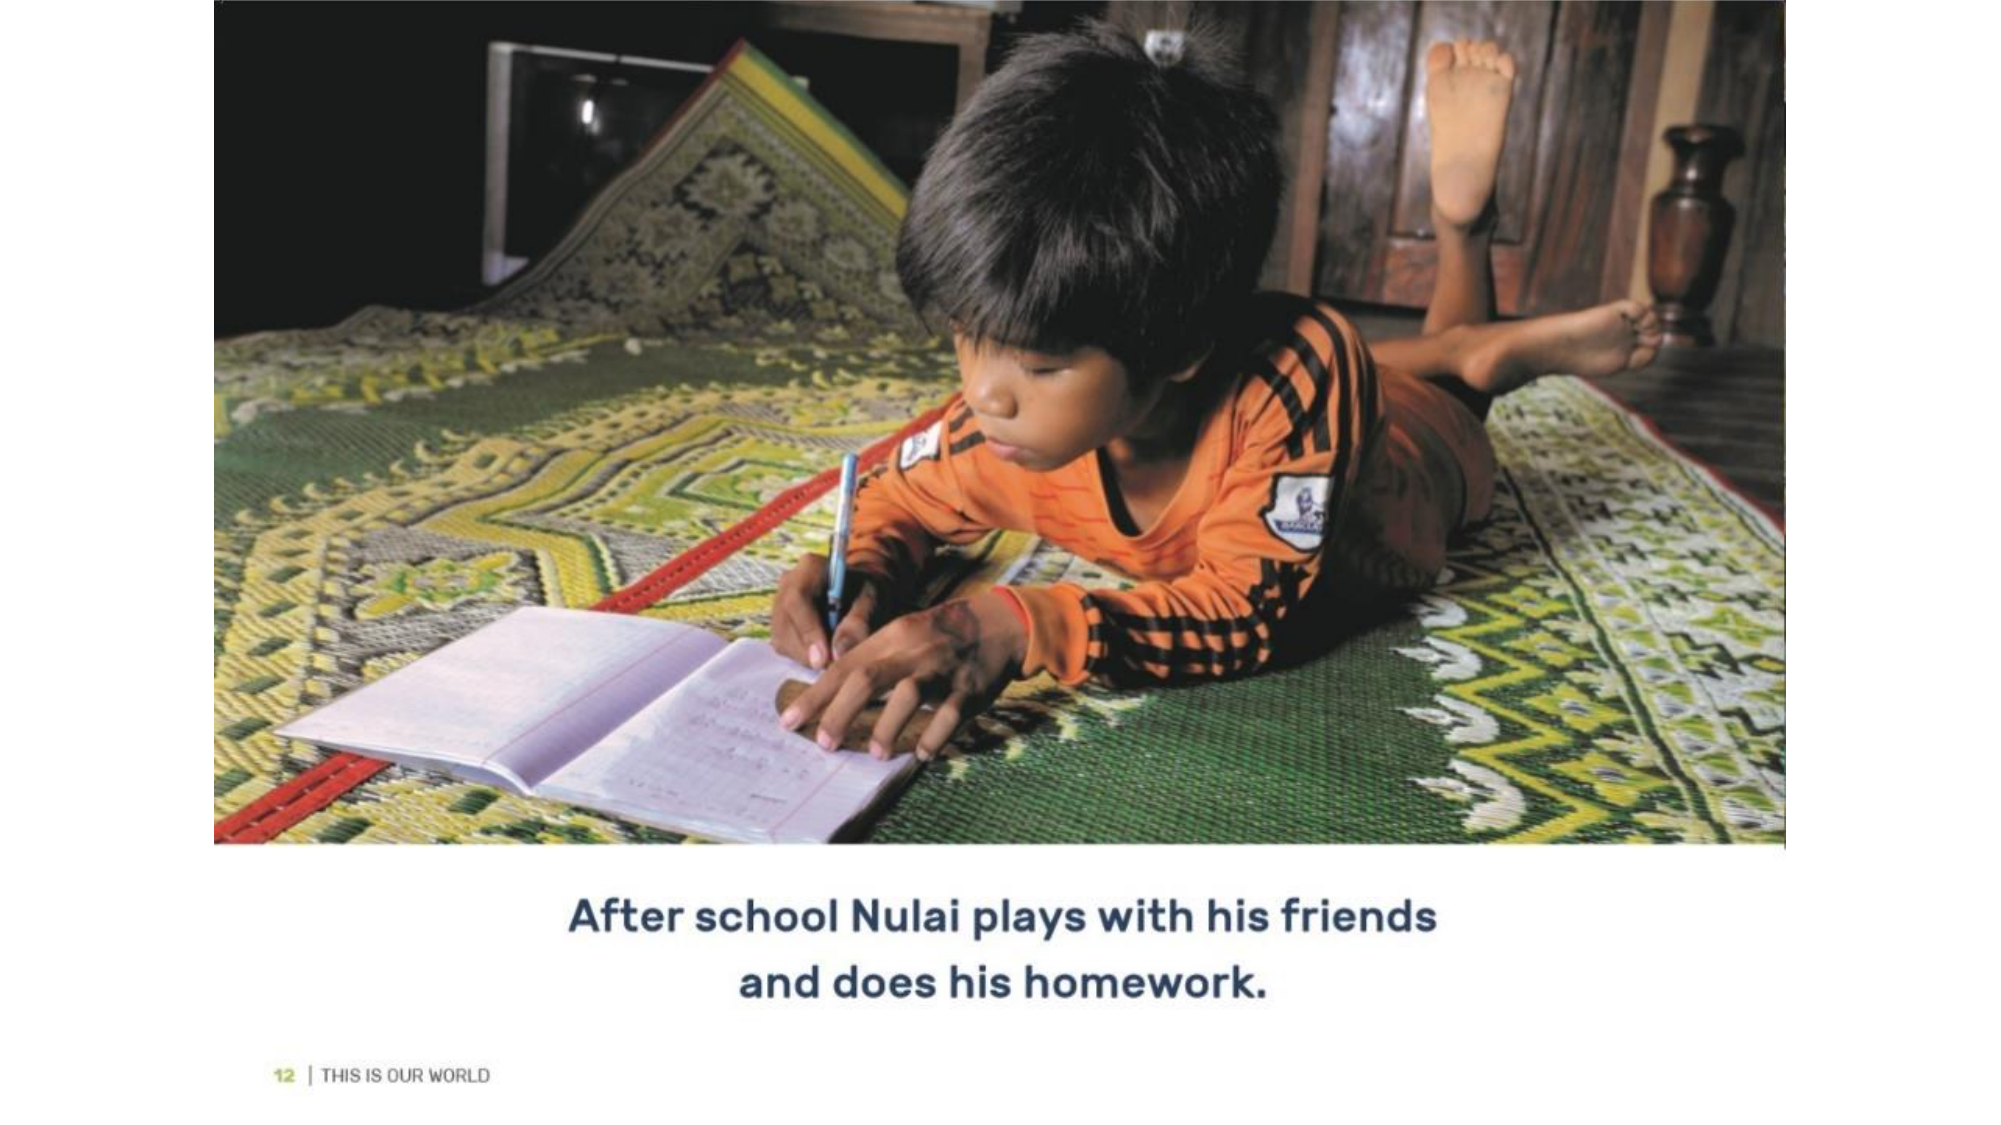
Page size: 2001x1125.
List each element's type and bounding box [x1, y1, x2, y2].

picture [214, 0, 1786, 1125]
